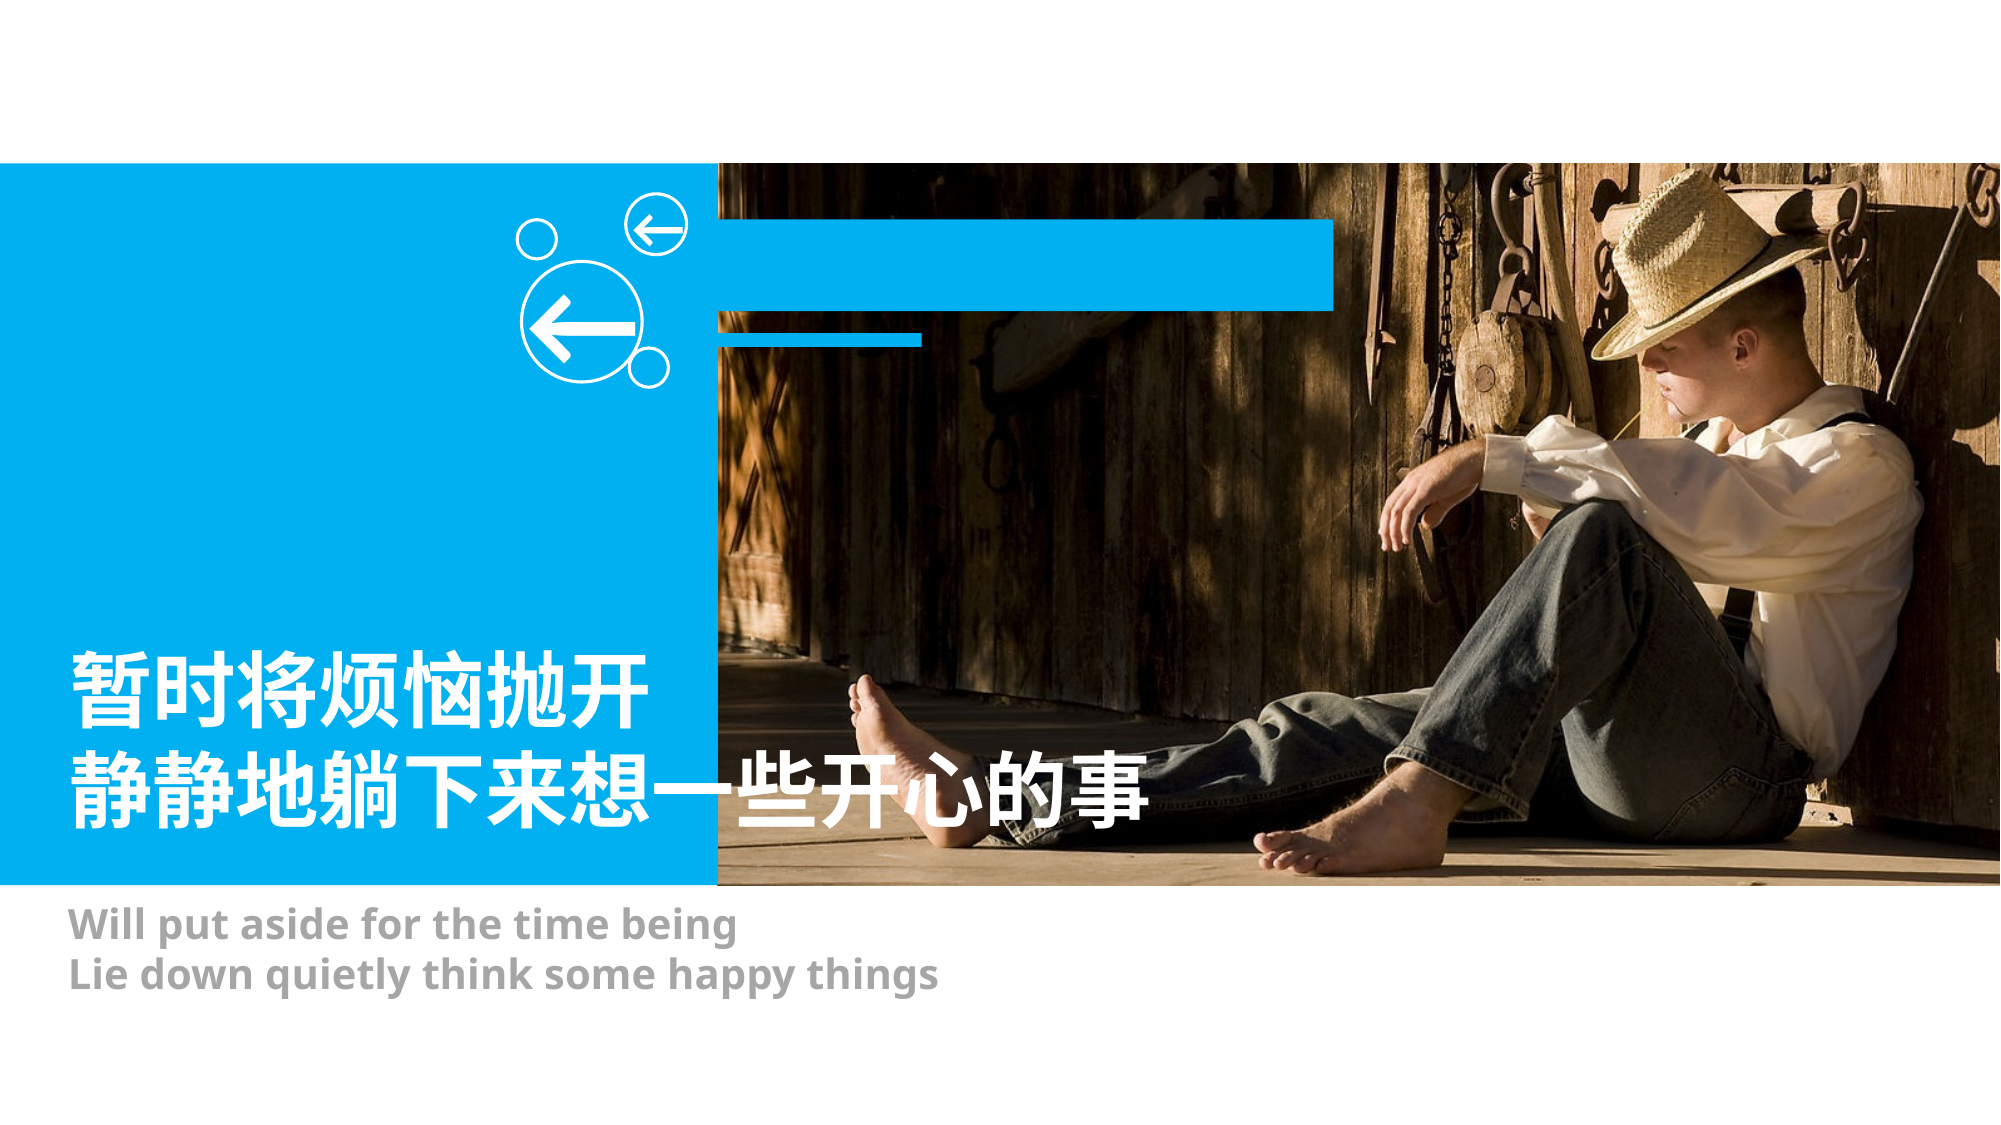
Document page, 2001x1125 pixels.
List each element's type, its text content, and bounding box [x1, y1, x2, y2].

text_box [0, 163, 2000, 886]
text_box Will put aside for the time being Lie down quietly think some happy things [53, 890, 1054, 1006]
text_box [510, 182, 701, 402]
